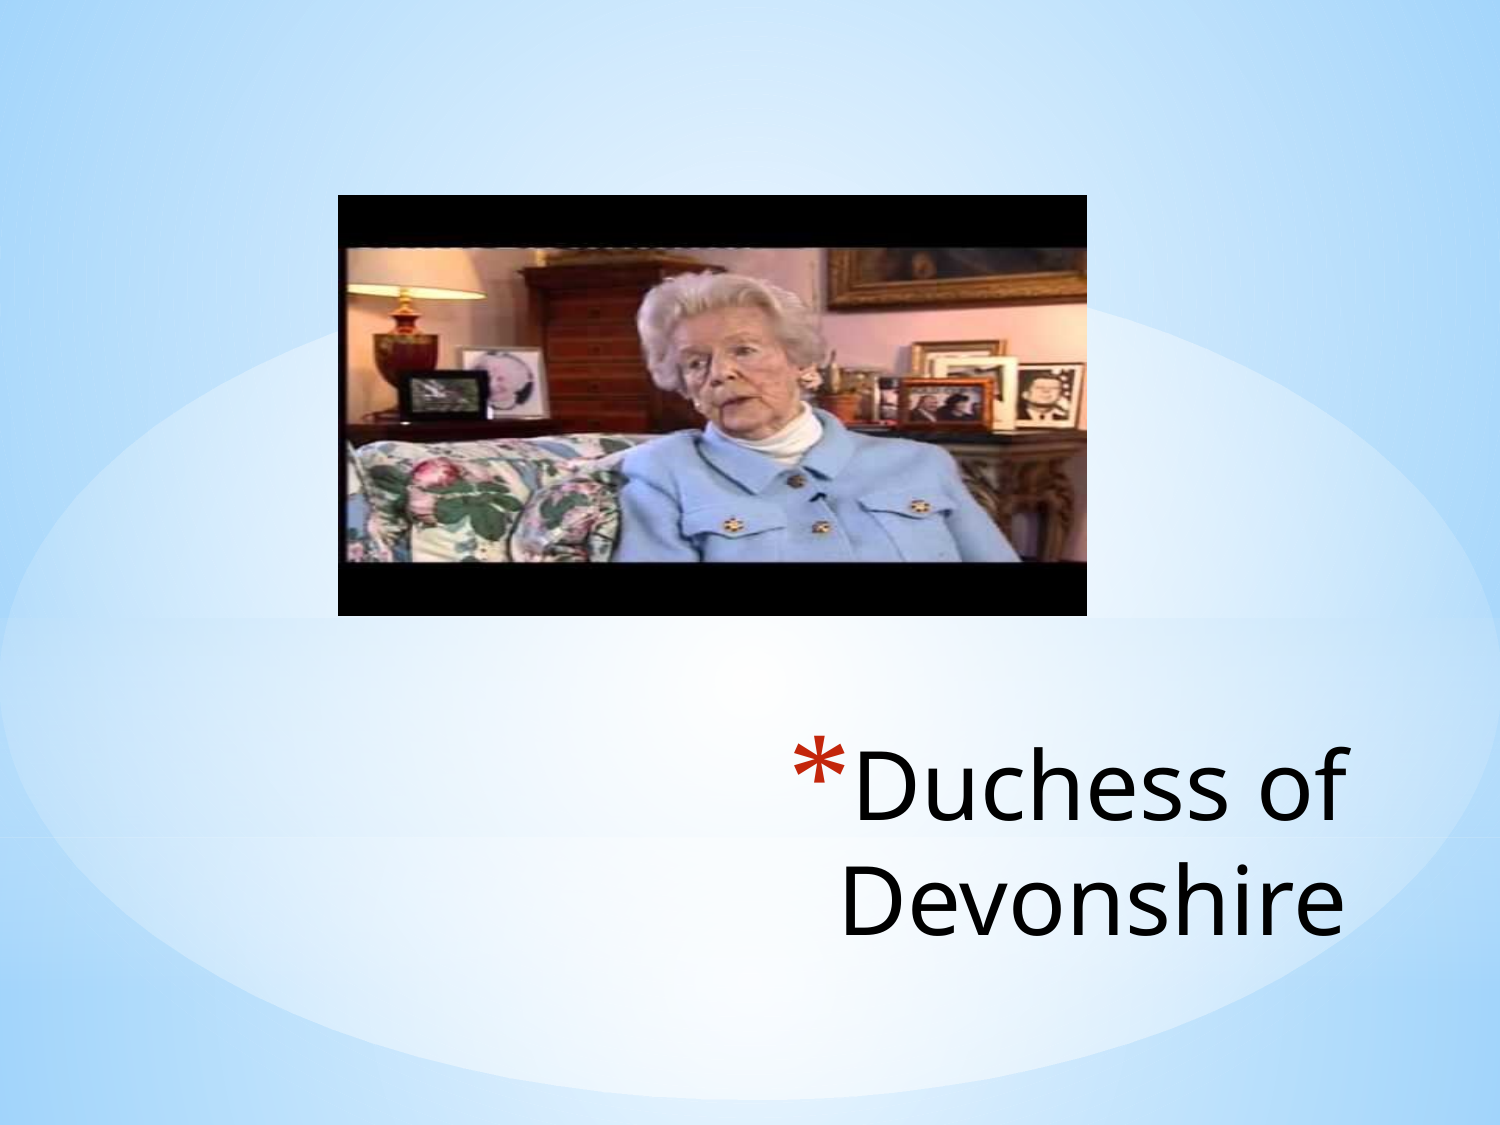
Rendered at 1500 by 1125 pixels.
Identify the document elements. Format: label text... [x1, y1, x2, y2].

title Duchess of Devonshire [294, 717, 1363, 905]
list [337, 193, 1088, 617]
